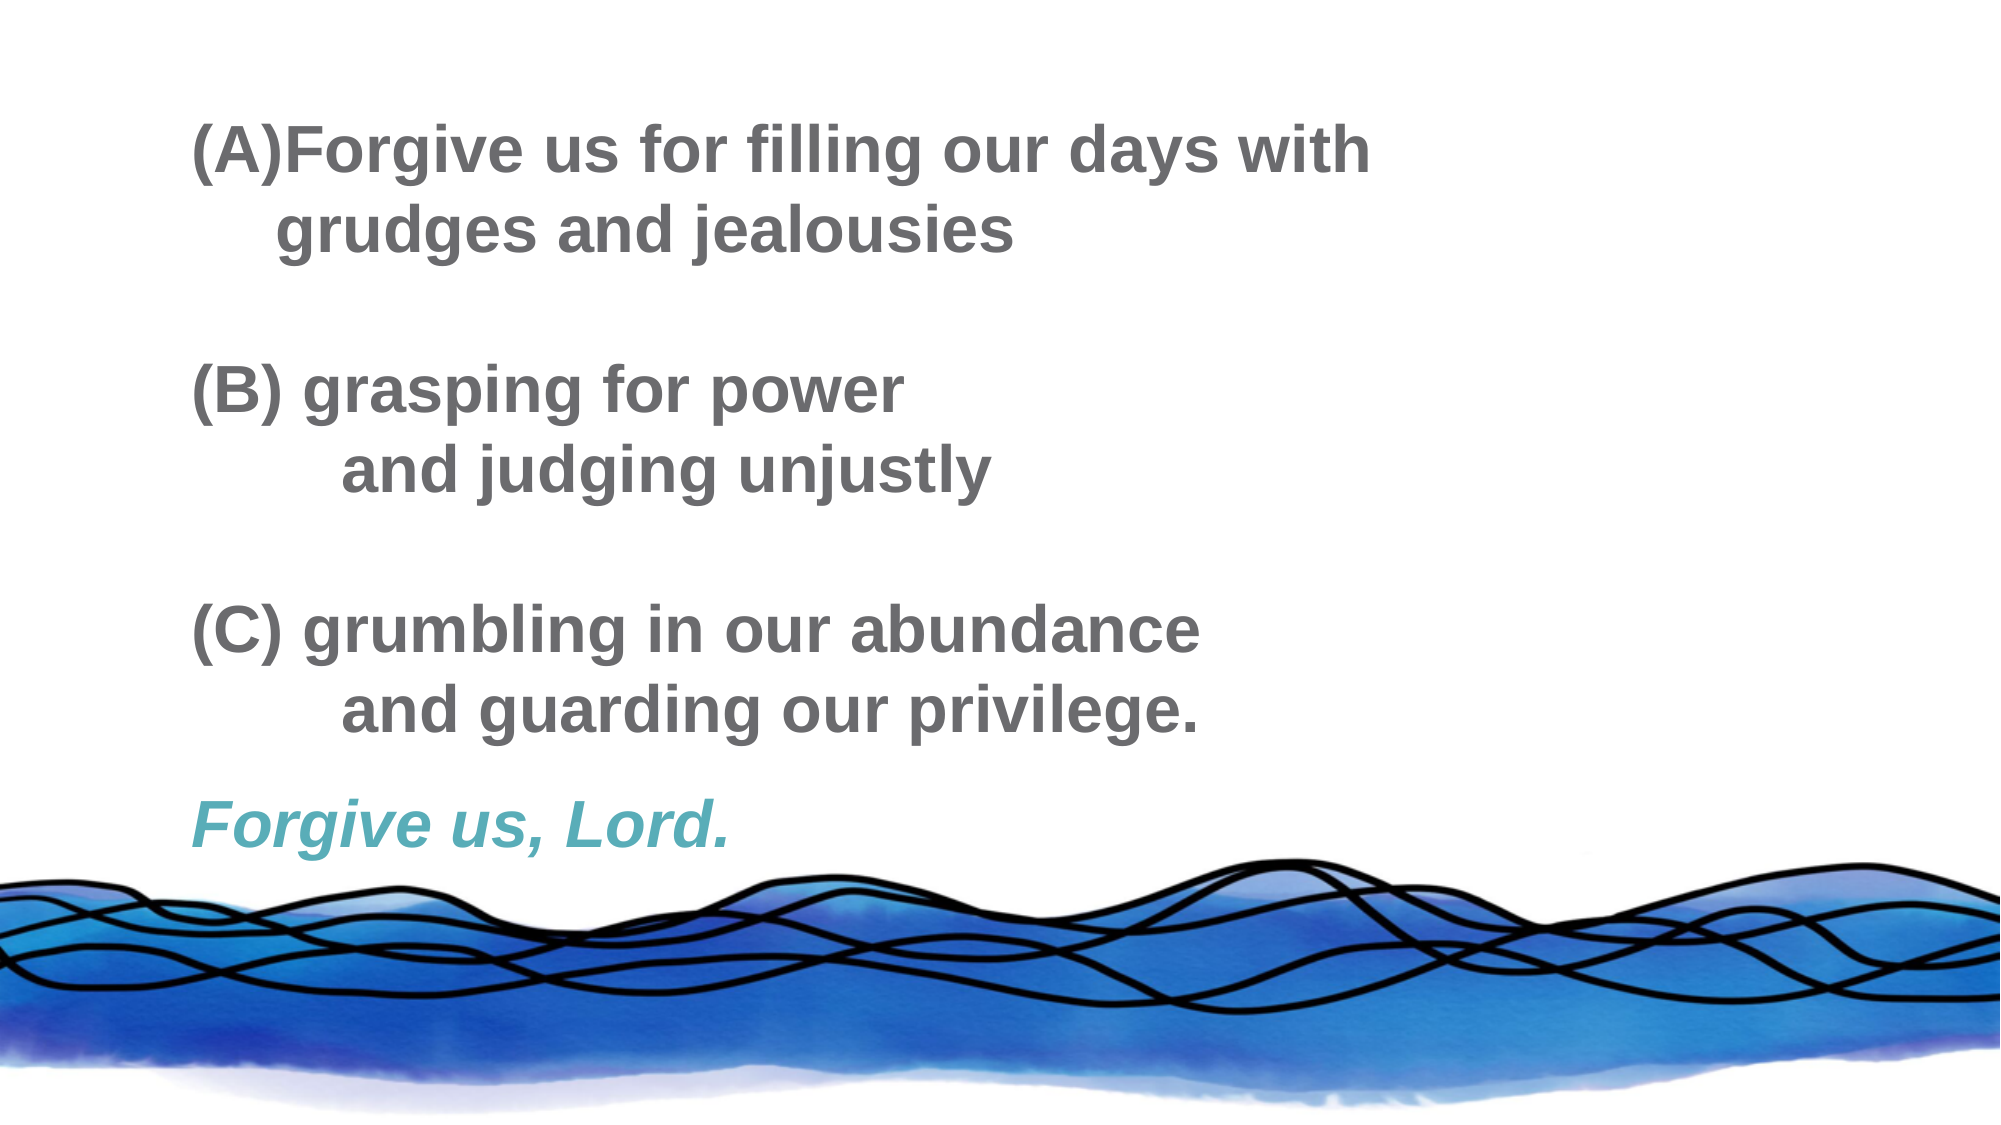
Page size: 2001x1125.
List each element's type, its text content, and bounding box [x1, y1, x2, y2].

text_box Forgive us for filling our days with grudges and jealousies (B) grasping for power and judging unjustly (C) grumbling in our abundance and guarding our privilege. Forgive us, Lord. [176, 98, 1650, 836]
picture [0, 836, 2000, 1125]
